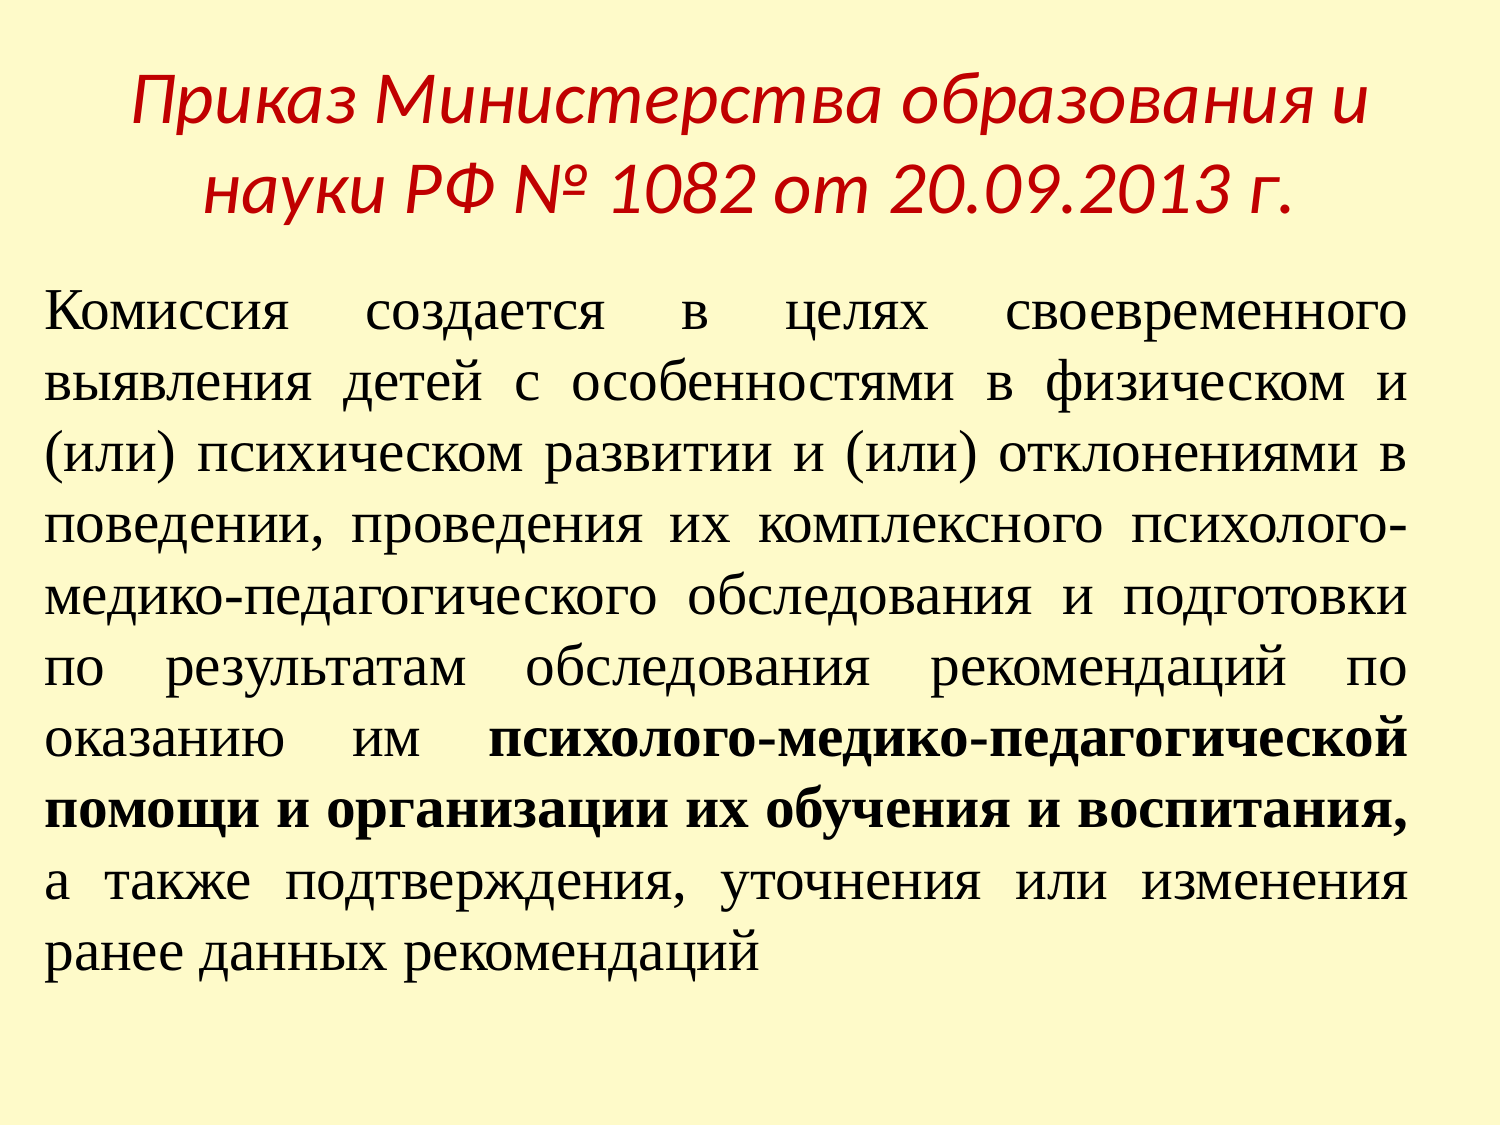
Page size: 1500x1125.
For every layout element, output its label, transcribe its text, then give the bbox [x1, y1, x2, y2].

title Приказ Министерства образования и науки РФ № 1082 от 20.09.2013 г. [75, 45, 1425, 233]
list Комиссия создается в целях своевременного выявления детей с особенностями в физическом и (или) психическом развитии и (или) отклонениями в поведении, проведения их комплексного психолого-медико-педагогического обследования и подготовки по результатам обследования рекомендаций по оказанию им психолого-медико-педагогической помощи и организации их обучения и воспитания, а также подтверждения, уточнения или изменения ранее данных рекомендаций [29, 262, 1425, 1005]
